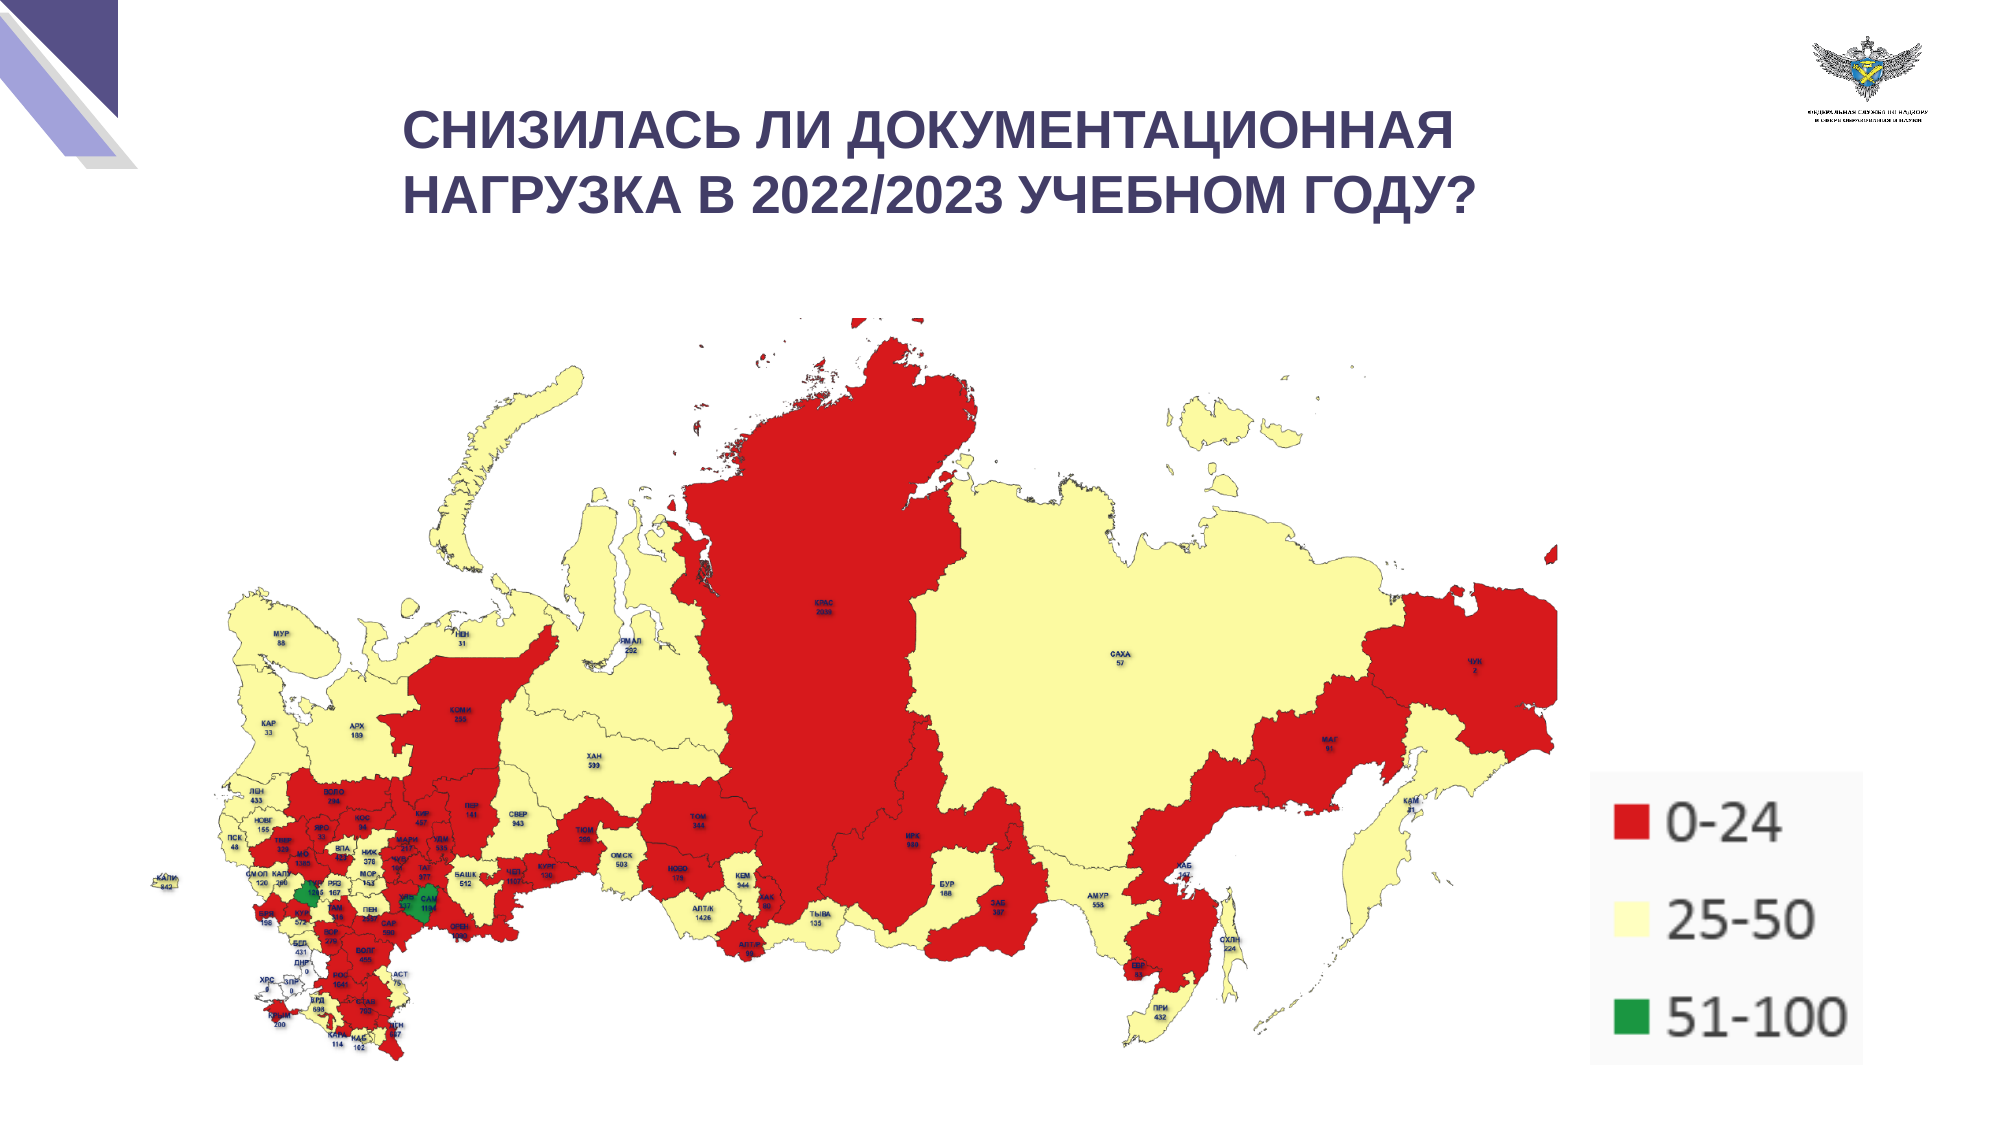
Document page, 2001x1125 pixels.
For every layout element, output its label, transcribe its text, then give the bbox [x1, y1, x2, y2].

picture [0, 318, 1942, 1105]
text_box СНИЗИЛАСЬ ЛИ ДОКУМЕНТАЦИОННАЯ НАГРУЗКА В 2022/2023 УЧЕБНОМ ГОДУ? [387, 88, 1563, 232]
picture [1808, 35, 1928, 122]
